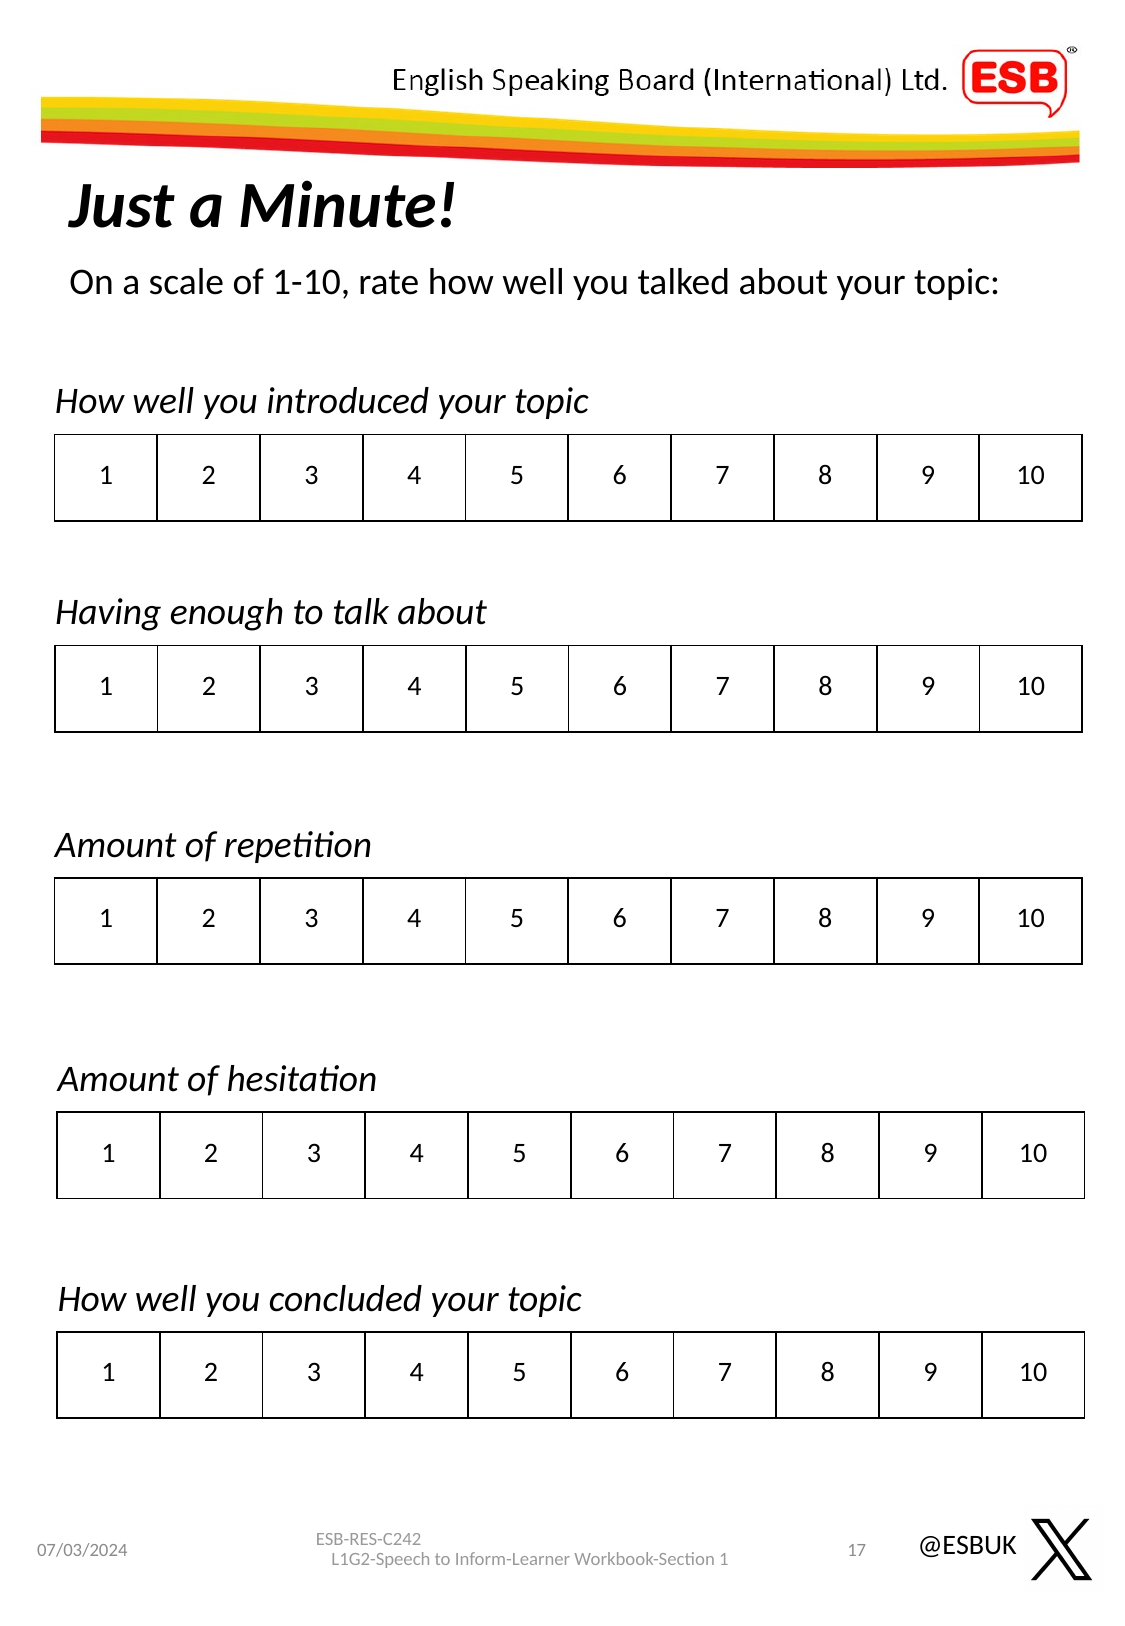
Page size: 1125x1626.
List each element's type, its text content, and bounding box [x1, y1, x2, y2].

text_box How well you concluded your topic [42, 1266, 1071, 1326]
table_header 5 [466, 435, 567, 520]
table_header 1 [58, 1113, 159, 1198]
table_header 10 [980, 879, 1081, 963]
table_header 9 [880, 1113, 981, 1198]
slide_number 17 [697, 1506, 882, 1593]
table_header 7 [672, 646, 773, 731]
table_header 8 [777, 1113, 878, 1198]
table_header 5 [469, 1113, 570, 1198]
table_header 2 [161, 1113, 262, 1198]
table_header 6 [569, 435, 670, 520]
table_header 2 [161, 1333, 262, 1417]
picture [0, 1, 1125, 234]
table_header 5 [466, 879, 567, 963]
table_header 4 [364, 435, 465, 520]
table_header 8 [775, 435, 876, 520]
footer ESB-RES-C242 L1G2-Speech to Inform-Learner Workbook-Section 1 [296, 1506, 697, 1593]
table_header 10 [980, 646, 1081, 731]
text_box Amount of hesitation [42, 1046, 1071, 1107]
table_header 4 [366, 1333, 467, 1417]
table_header 6 [572, 1113, 673, 1198]
table_header 4 [364, 646, 465, 731]
table_header 9 [880, 1333, 981, 1417]
title Just a Minute! [54, 162, 1025, 249]
table_header 3 [261, 646, 362, 731]
table_header 10 [983, 1333, 1084, 1417]
table_header 3 [263, 1333, 364, 1417]
table_header 9 [878, 435, 978, 520]
text_box Amount of repetition [40, 812, 1068, 872]
table_header 7 [672, 879, 773, 963]
table_header 2 [158, 879, 259, 963]
table_header 3 [261, 435, 362, 520]
picture [1022, 1506, 1103, 1593]
table_header 1 [58, 1333, 159, 1417]
table_header 5 [467, 646, 568, 731]
table_header 6 [572, 1333, 673, 1417]
table_header 6 [569, 879, 670, 963]
table_header 1 [56, 646, 157, 731]
table_header 4 [366, 1113, 467, 1198]
table_header 9 [878, 646, 979, 731]
table_header 8 [775, 646, 876, 731]
table_header 3 [263, 1113, 364, 1198]
table_header 1 [55, 435, 156, 520]
table_header 3 [261, 879, 362, 963]
text_box On a scale of 1-10, rate how well you talked about your topic: [54, 249, 1083, 309]
table_header 7 [672, 435, 773, 520]
table_header 1 [55, 879, 156, 963]
table_header 6 [569, 646, 670, 731]
table_header 10 [983, 1113, 1084, 1198]
table_header 10 [980, 435, 1081, 520]
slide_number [22, 1506, 276, 1593]
text_box How well you introduced your topic [40, 368, 1068, 429]
table_header 5 [469, 1333, 570, 1417]
table_header 2 [158, 435, 259, 520]
table_header 2 [158, 646, 259, 731]
table_header 7 [674, 1113, 775, 1198]
text_box Having enough to talk about [40, 580, 1069, 640]
table_header 7 [674, 1333, 775, 1417]
table_header 8 [777, 1333, 878, 1417]
table_header 8 [775, 879, 876, 963]
table_header 4 [364, 879, 465, 963]
table_header 9 [878, 879, 978, 963]
